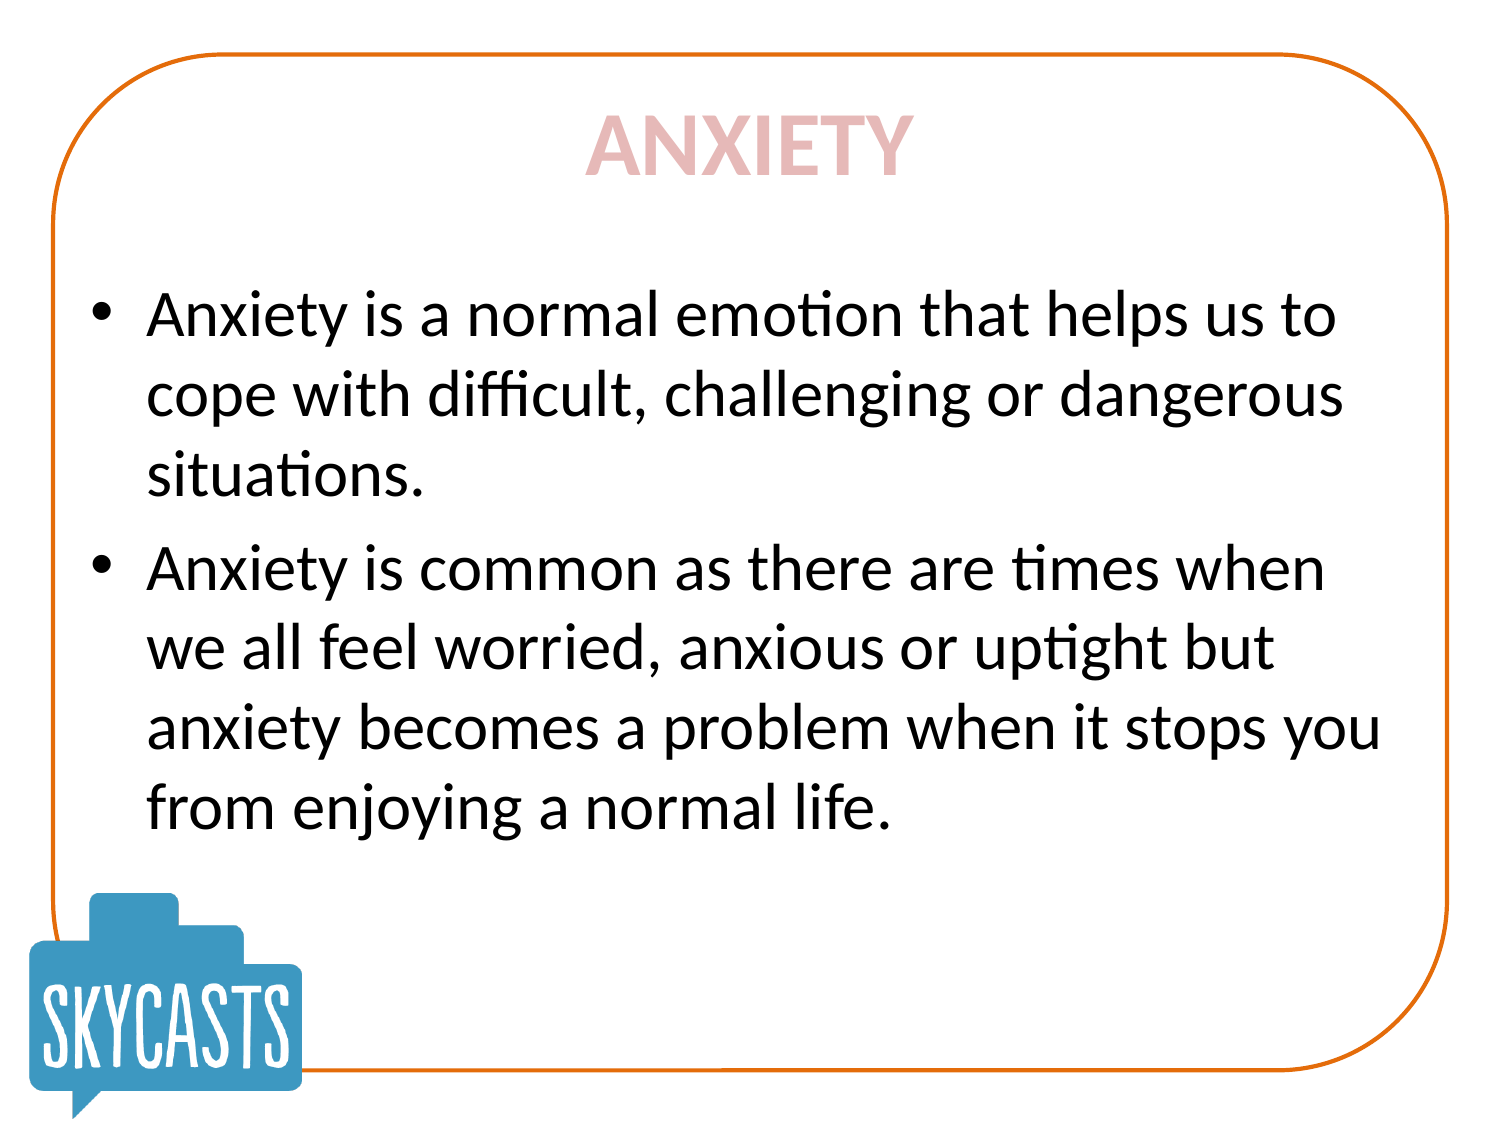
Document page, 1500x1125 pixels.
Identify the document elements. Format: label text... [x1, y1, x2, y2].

picture [29, 893, 302, 1119]
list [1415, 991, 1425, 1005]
text_box [50, 52, 1450, 1073]
title ANXIETY [75, 45, 1425, 134]
